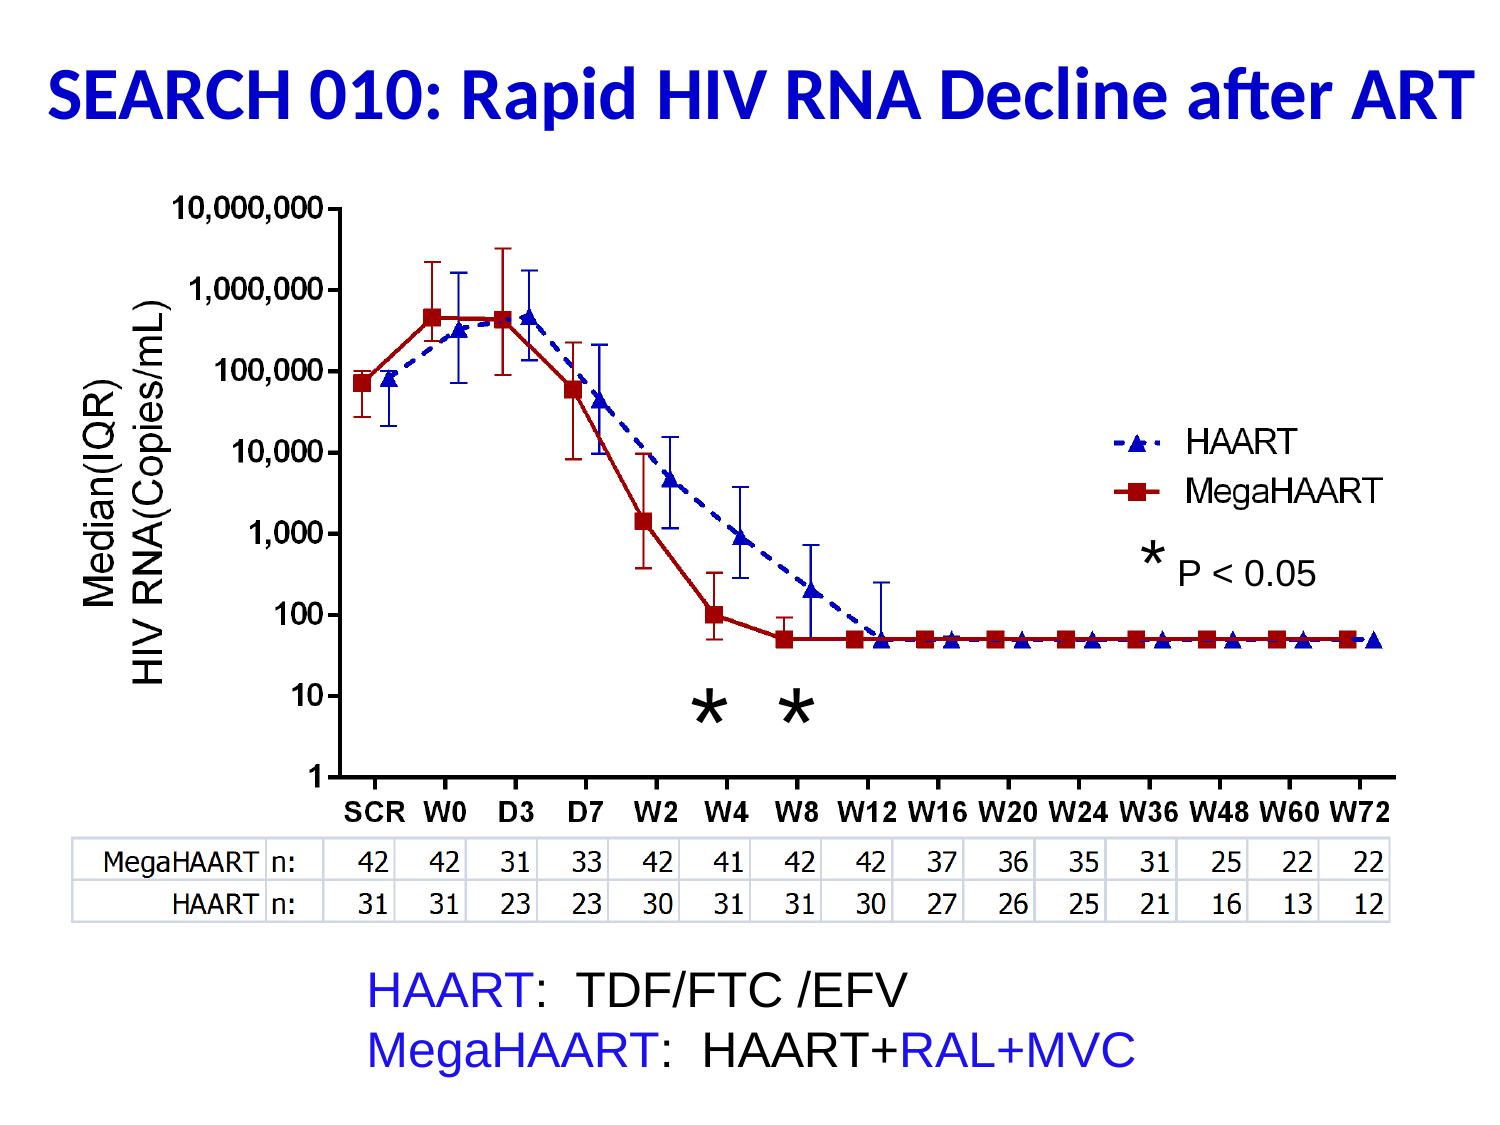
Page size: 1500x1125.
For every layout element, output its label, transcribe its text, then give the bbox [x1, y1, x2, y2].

text_box SEARCH 010: Rapid HIV RNA Decline after ART [32, 37, 1492, 143]
text_box HAART: TDF/FTC /EFV MegaHAART: HAART+RAL+MVC [354, 960, 1149, 1085]
picture [40, 148, 1492, 953]
